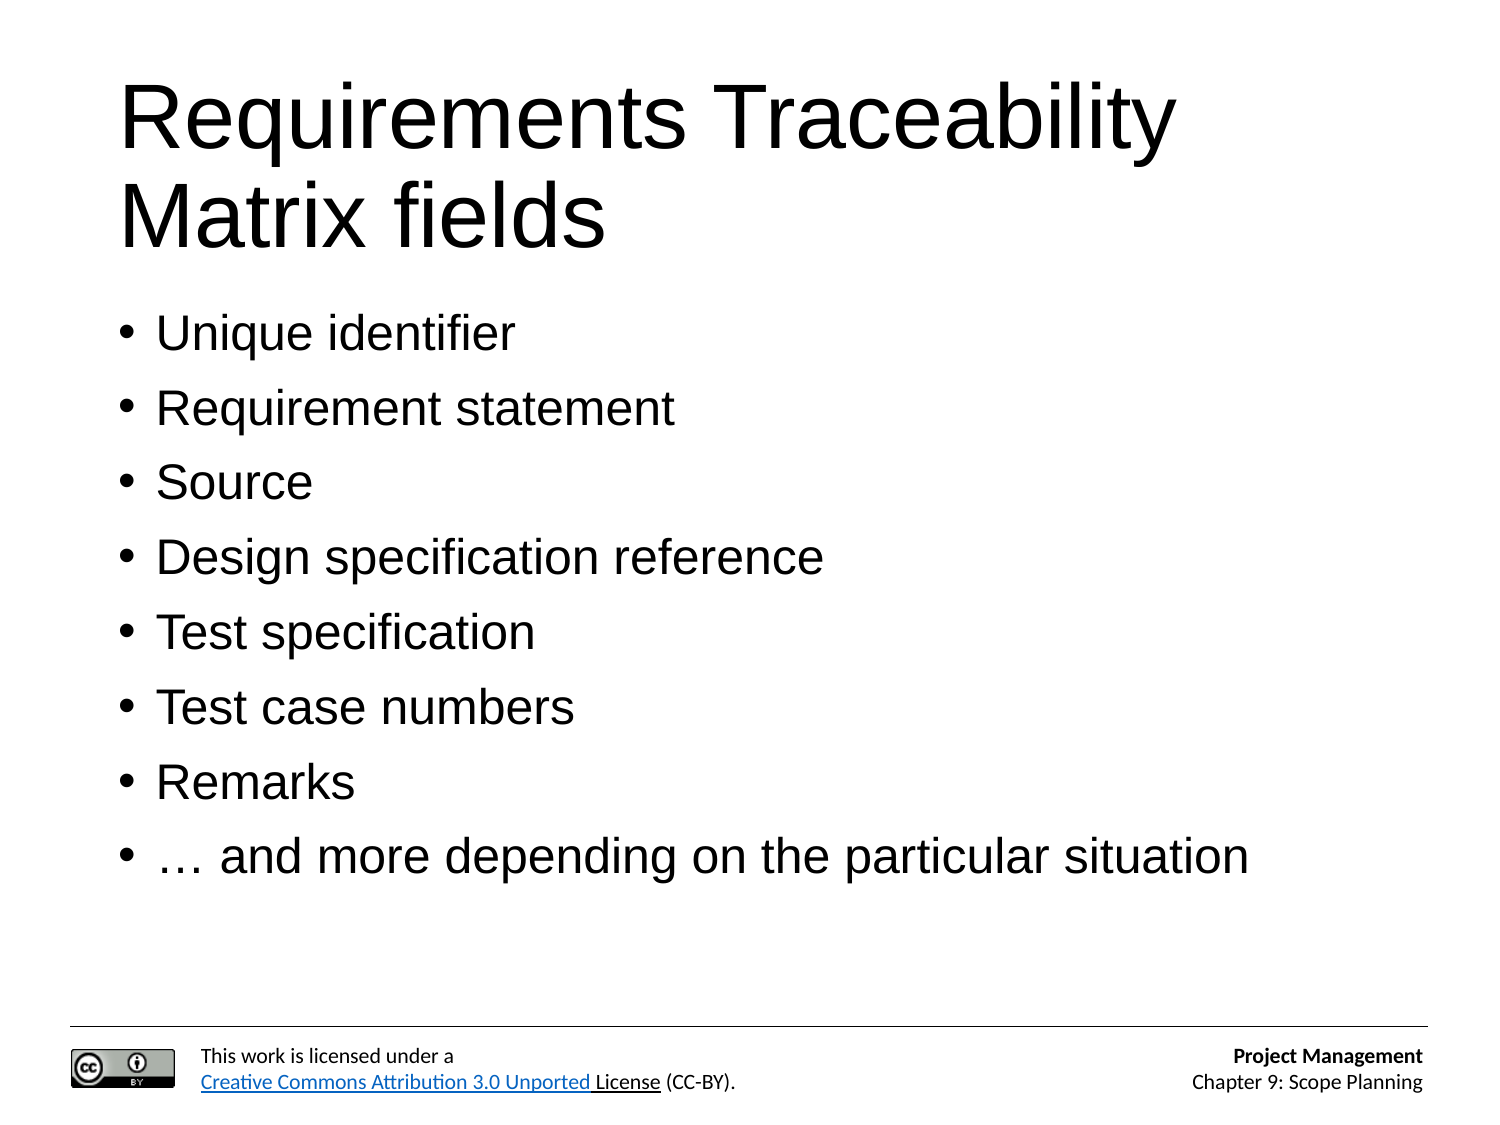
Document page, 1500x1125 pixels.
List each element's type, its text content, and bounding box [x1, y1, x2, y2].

list Unique identifier Requirement statement Source Design specification reference Test specification Test case numbers Remarks … and more depending on the particular situation [103, 299, 1397, 1014]
picture [71, 1049, 175, 1088]
title Requirements Traceability Matrix fields [103, 59, 1397, 278]
